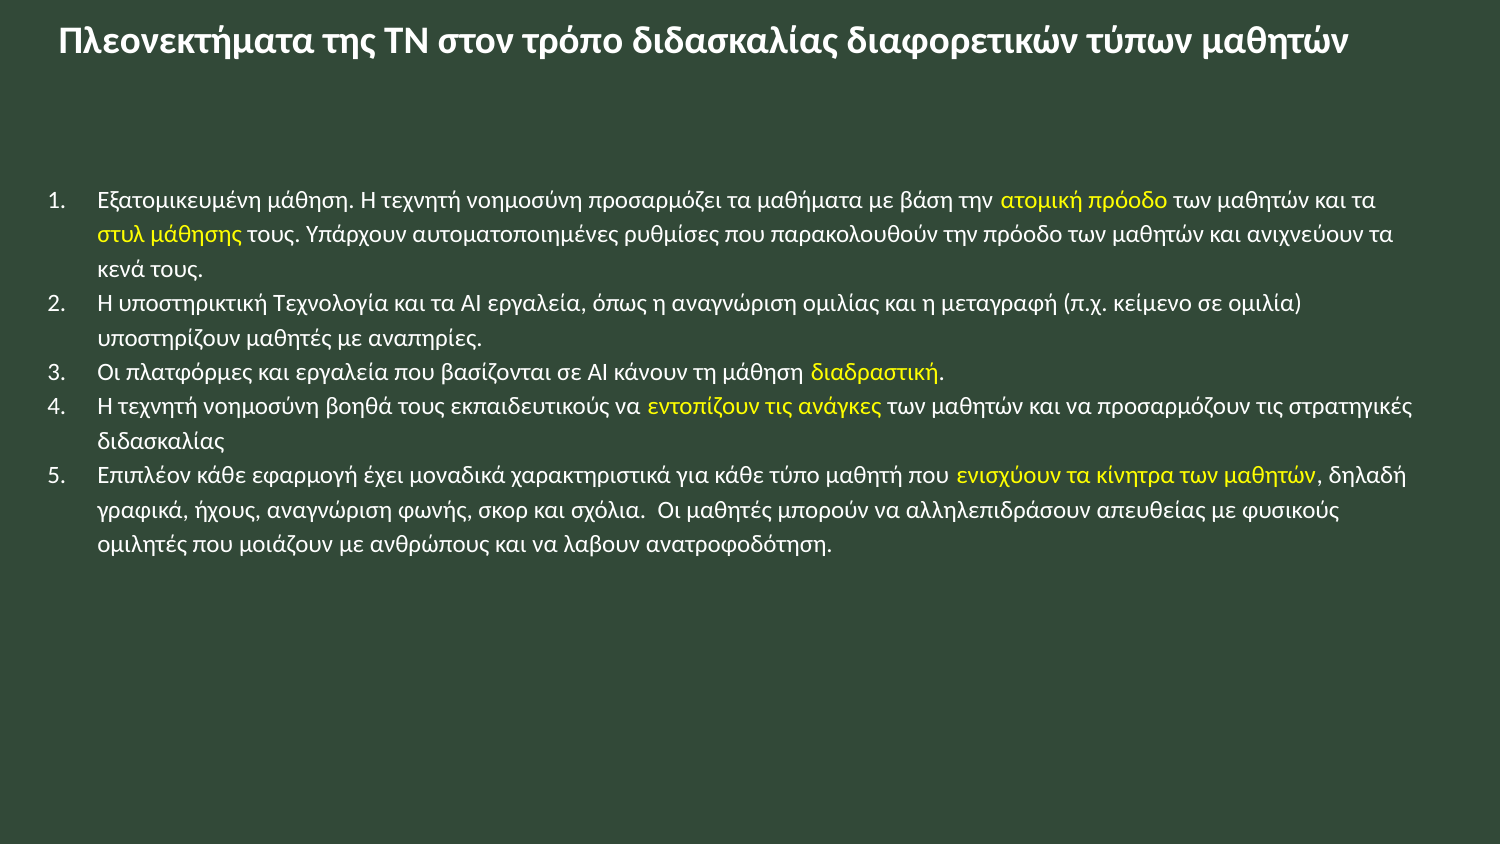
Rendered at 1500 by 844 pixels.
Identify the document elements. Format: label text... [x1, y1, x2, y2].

title Πλεονεκτήματα της ΤΝ στον τρόπο διδασκαλίας διαφορετικών τύπων μαθητών [43, 0, 1442, 94]
list Εξατομικευμένη μάθηση. Η τεχνητή νοημοσύνη προσαρμόζει τα μαθήματα με βάση την ατομική πρόοδο των μαθητών και τα στυλ μάθησης τους. Υπάρχουν αυτοματοποιημένες ρυθμίσες που παρακολουθούν την πρόοδο των μαθητών και ανιχνεύουν τα κενά τους. Η υποστηρικτική Τεχνολογία και τα AI εργαλεία, όπως η αναγνώριση ομιλίας και η μεταγραφή (π.χ. κείμενο σε ομιλία) υποστηρίζουν μαθητές με αναπηρίες. Οι πλατφόρμες και εργαλεία που βασίζονται σε AI κάνουν τη μάθηση διαδραστική. Η τεχνητή νοημοσύνη βοηθά τους εκπαιδευτικούς να εντοπίζουν τις ανάγκες των μαθητών και να προσαρμόζουν τις στρατηγικές διδασκαλίας Επιπλέον κάθε εφαρμογή έχει μοναδικά χαρακτηριστικά για κάθε τύπο μαθητή που ενισχύουν τα κίνητρα των μαθητών, δηλαδή γραφικά, ήχους, αναγνώριση φωνής, σκορ και σχόλια. Οι μαθητές μπορούν να αλληλεπιδράσουν απευθείας με φυσικούς ομιλητές που μοιάζουν με ανθρώπους και να λαβουν ανατροφοδότηση. [7, 163, 1442, 725]
